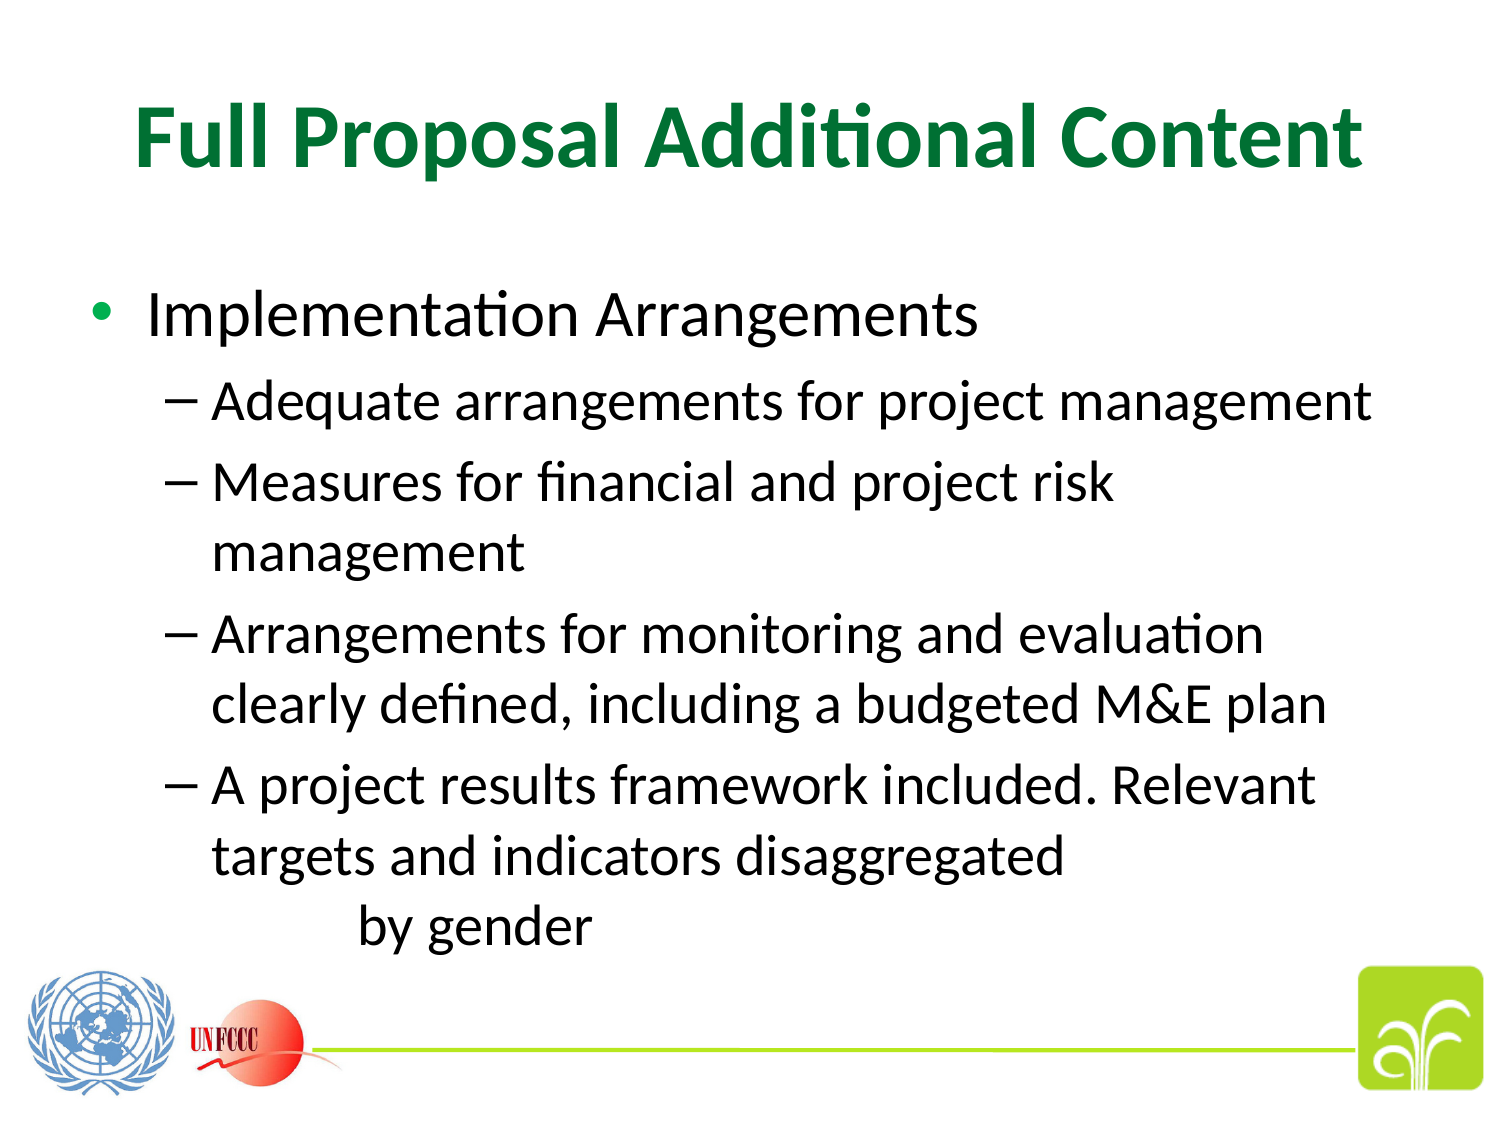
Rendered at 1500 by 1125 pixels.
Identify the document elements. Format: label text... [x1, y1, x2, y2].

picture [24, 962, 351, 1106]
list Implementation Arrangements Adequate arrangements for project management Measures for financial and project risk management Arrangements for monitoring and evaluation clearly defined, including a budgeted M&E plan A project results framework included. Relevant targets and indicators disaggregated by gender [74, 262, 1426, 1006]
title Full Proposal Additional Content [74, 37, 1426, 226]
picture [1324, 948, 1500, 1105]
